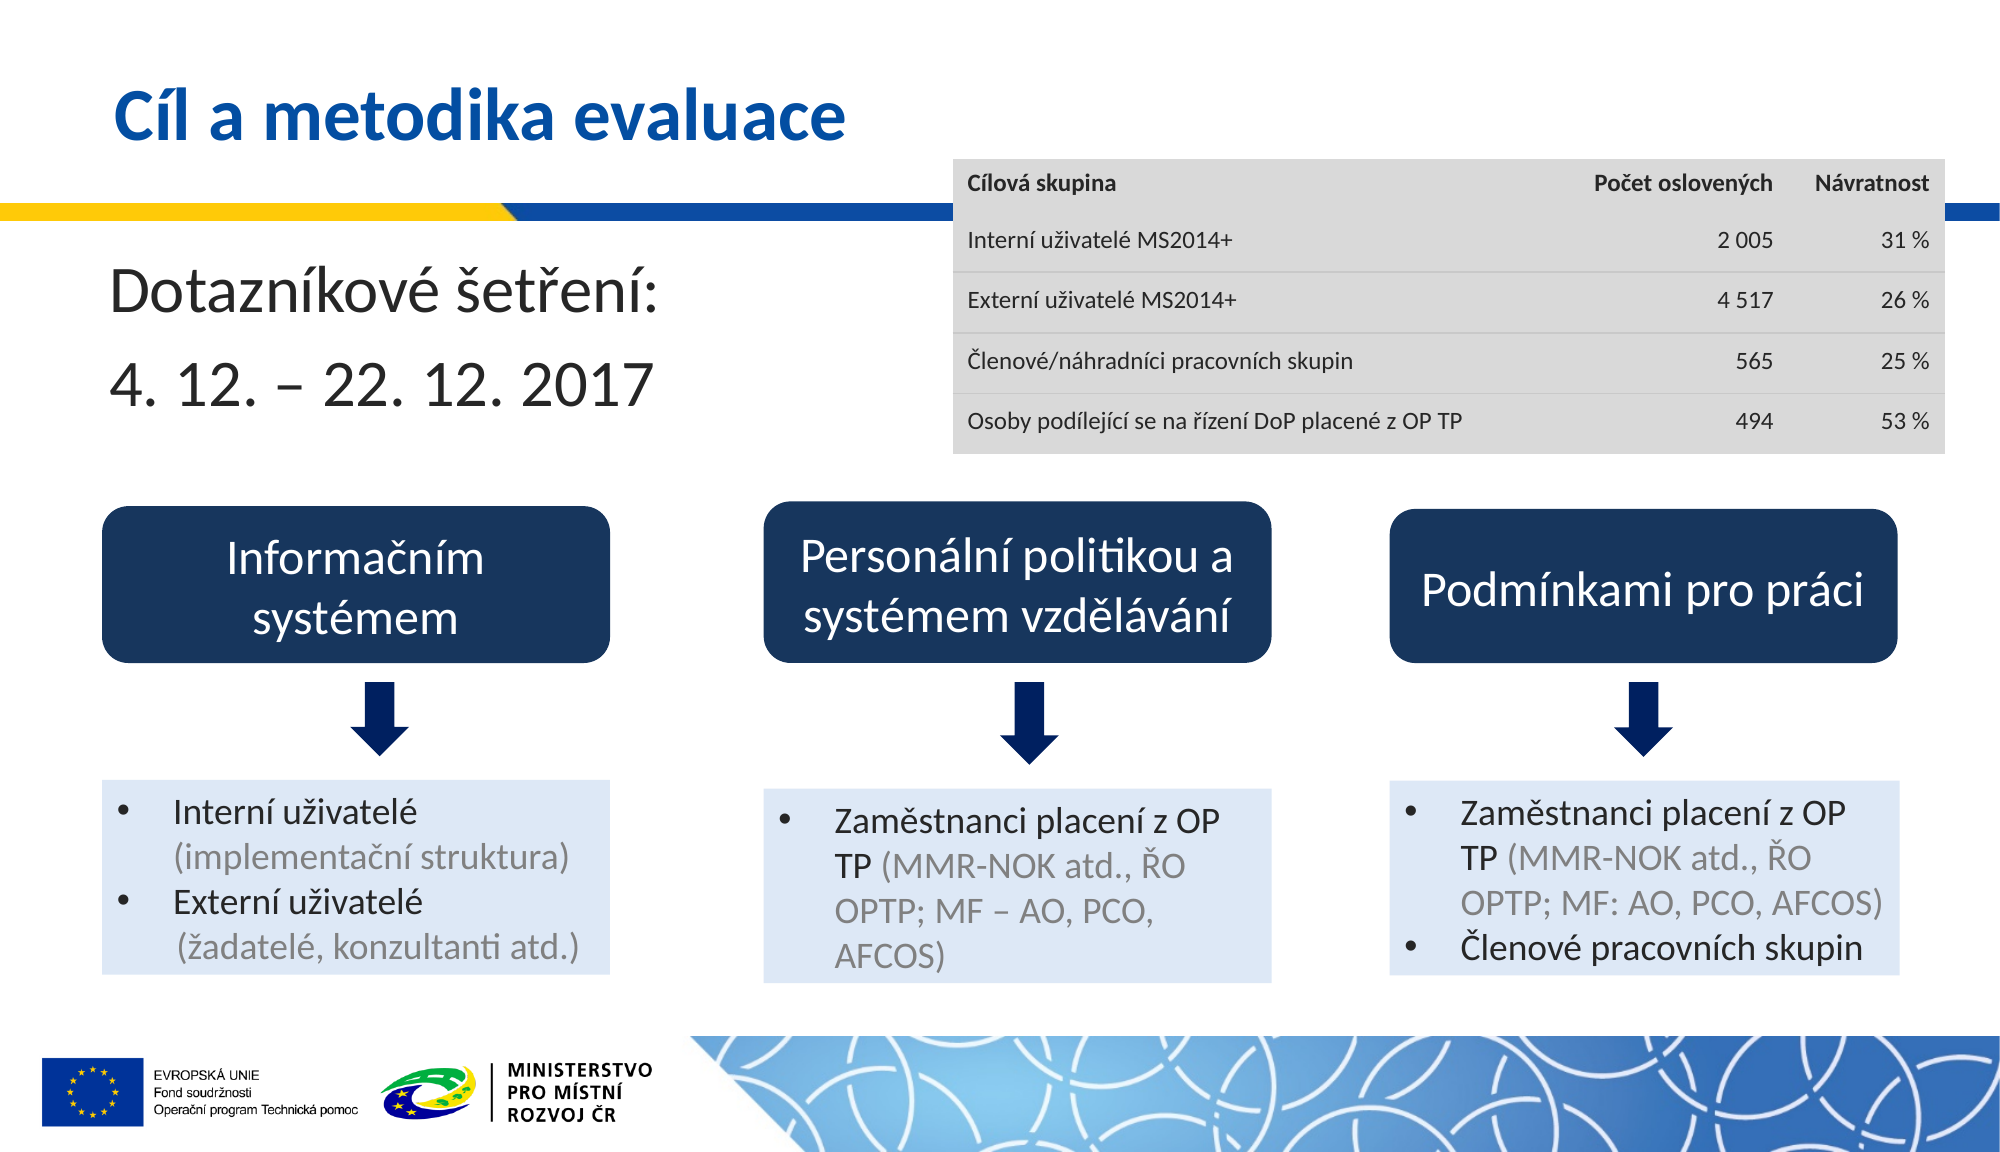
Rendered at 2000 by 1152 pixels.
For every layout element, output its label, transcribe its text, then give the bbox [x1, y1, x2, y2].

table_cell Interní uživatelé MS2014+ [953, 212, 1555, 271]
text_box [1612, 680, 1676, 760]
table_cell 4 517 [1555, 273, 1789, 332]
title Cíl a metodika evaluace [99, 57, 1900, 210]
text_box Zaměstnanci placení z OP TP (MMR-NOK atd., ŘO OPTP; MF – AO, PCO, AFCOS) [763, 788, 1272, 984]
text_box Personální politikou a systémem vzdělávání [761, 499, 1274, 666]
table_cell 31 % [1789, 212, 1945, 271]
table_header Cílová skupina [953, 159, 1555, 212]
picture [680, 1036, 2000, 1152]
table_cell 53 % [1789, 394, 1945, 454]
table_cell Externí uživatelé MS2014+ [953, 273, 1555, 332]
picture [19, 1035, 674, 1149]
table_header Počet oslovených [1555, 159, 1789, 212]
table_cell 26 % [1789, 273, 1945, 332]
text_box Informačním systémem [99, 504, 613, 666]
table_cell 2 005 [1555, 212, 1789, 271]
list Dotazníkové šetření: 4. 12. – 22. 12. 2017 [94, 238, 764, 416]
table_cell Osoby podílející se na řízení DoP placené z OP TP [953, 394, 1555, 454]
text_box [997, 680, 1061, 767]
table_cell Členové/náhradníci pracovních skupin [953, 334, 1555, 393]
table_header Návratnost [1789, 159, 1945, 212]
text_box Podmínkami pro práci [1387, 506, 1900, 666]
table_cell 25 % [1789, 334, 1945, 393]
picture [0, 203, 953, 221]
text_box Interní uživatelé (implementační struktura) Externí uživatelé (žadatelé, konzultanti atd.) [102, 779, 610, 975]
table_cell 494 [1555, 394, 1789, 454]
table_cell 565 [1555, 334, 1789, 393]
picture [1945, 203, 2000, 221]
text_box [348, 680, 412, 759]
text_box Zaměstnanci placení z OP TP (MMR-NOK atd., ŘO OPTP; MF: AO, PCO, AFCOS) Členové pracovních skupin [1389, 780, 1900, 976]
